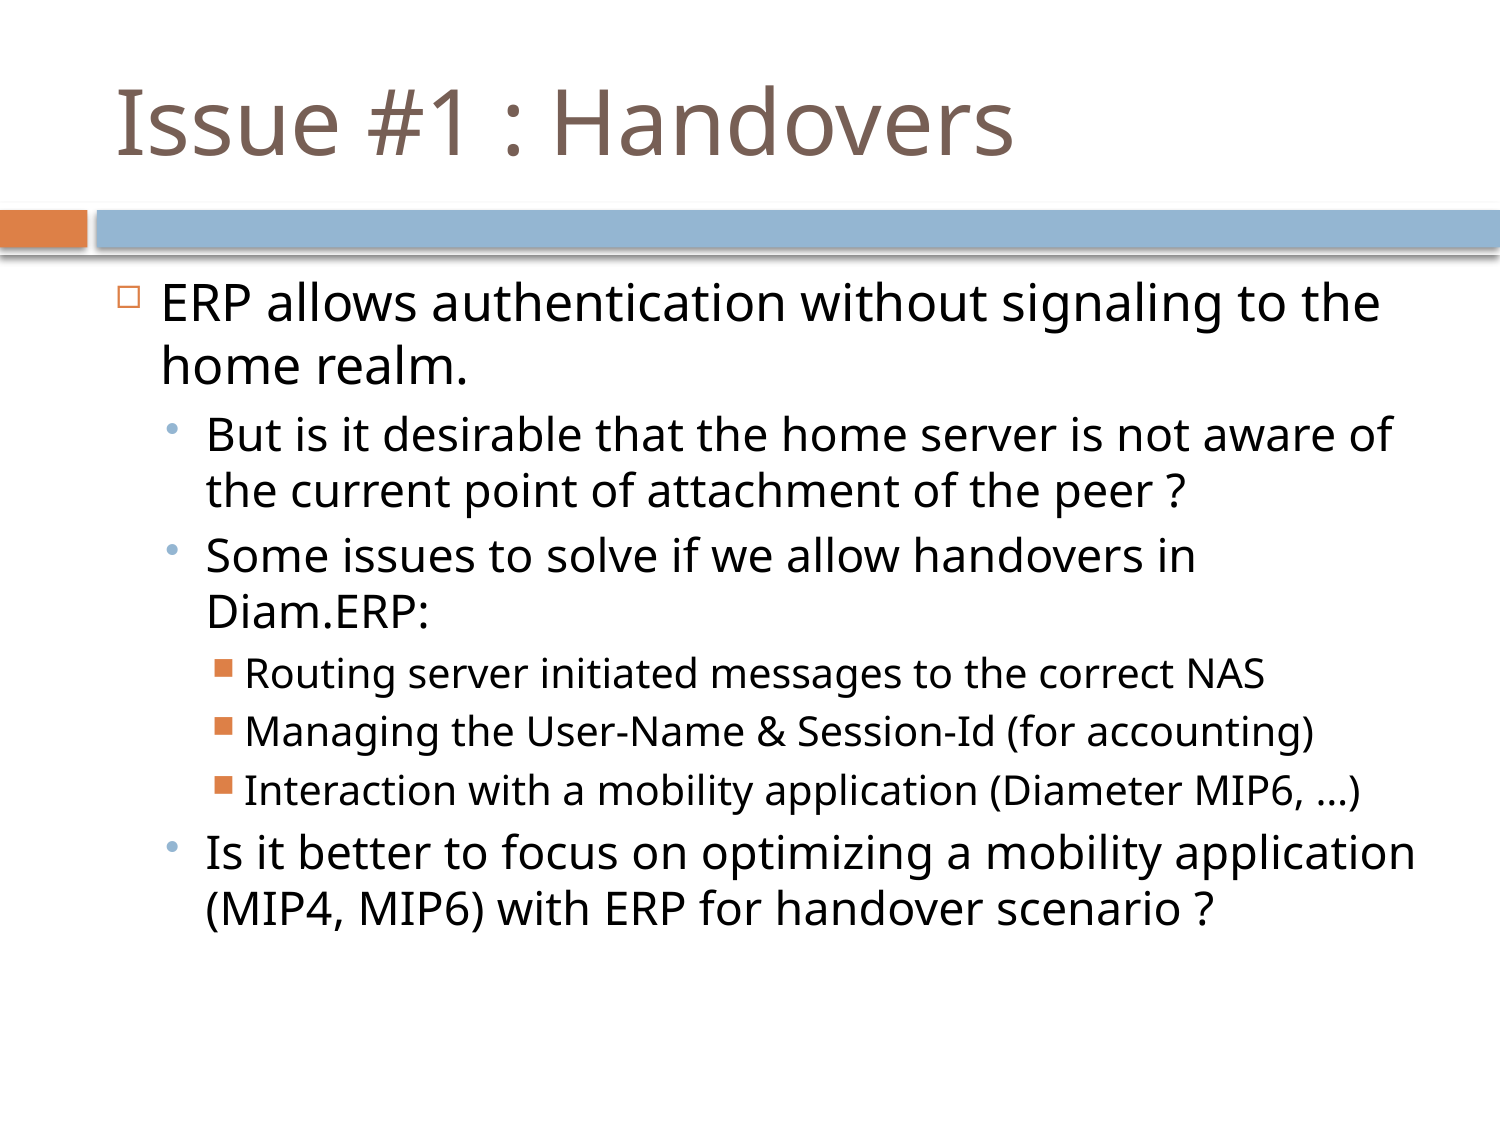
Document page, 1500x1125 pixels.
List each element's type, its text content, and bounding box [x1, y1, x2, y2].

title Issue #1 : Handovers [100, 37, 1438, 200]
list ERP allows authentication without signaling to the home realm. But is it desirable that the home server is not aware of the current point of attachment of the peer ? Some issues to solve if we allow handovers in Diam.ERP: Routing server initiated messages to the correct NAS Managing the User-Name & Session-Id (for accounting) Interaction with a mobility application (Diameter MIP6, …) Is it better to focus on optimizing a mobility application (MIP4, MIP6) with ERP for handover scenario ? [100, 262, 1438, 1000]
